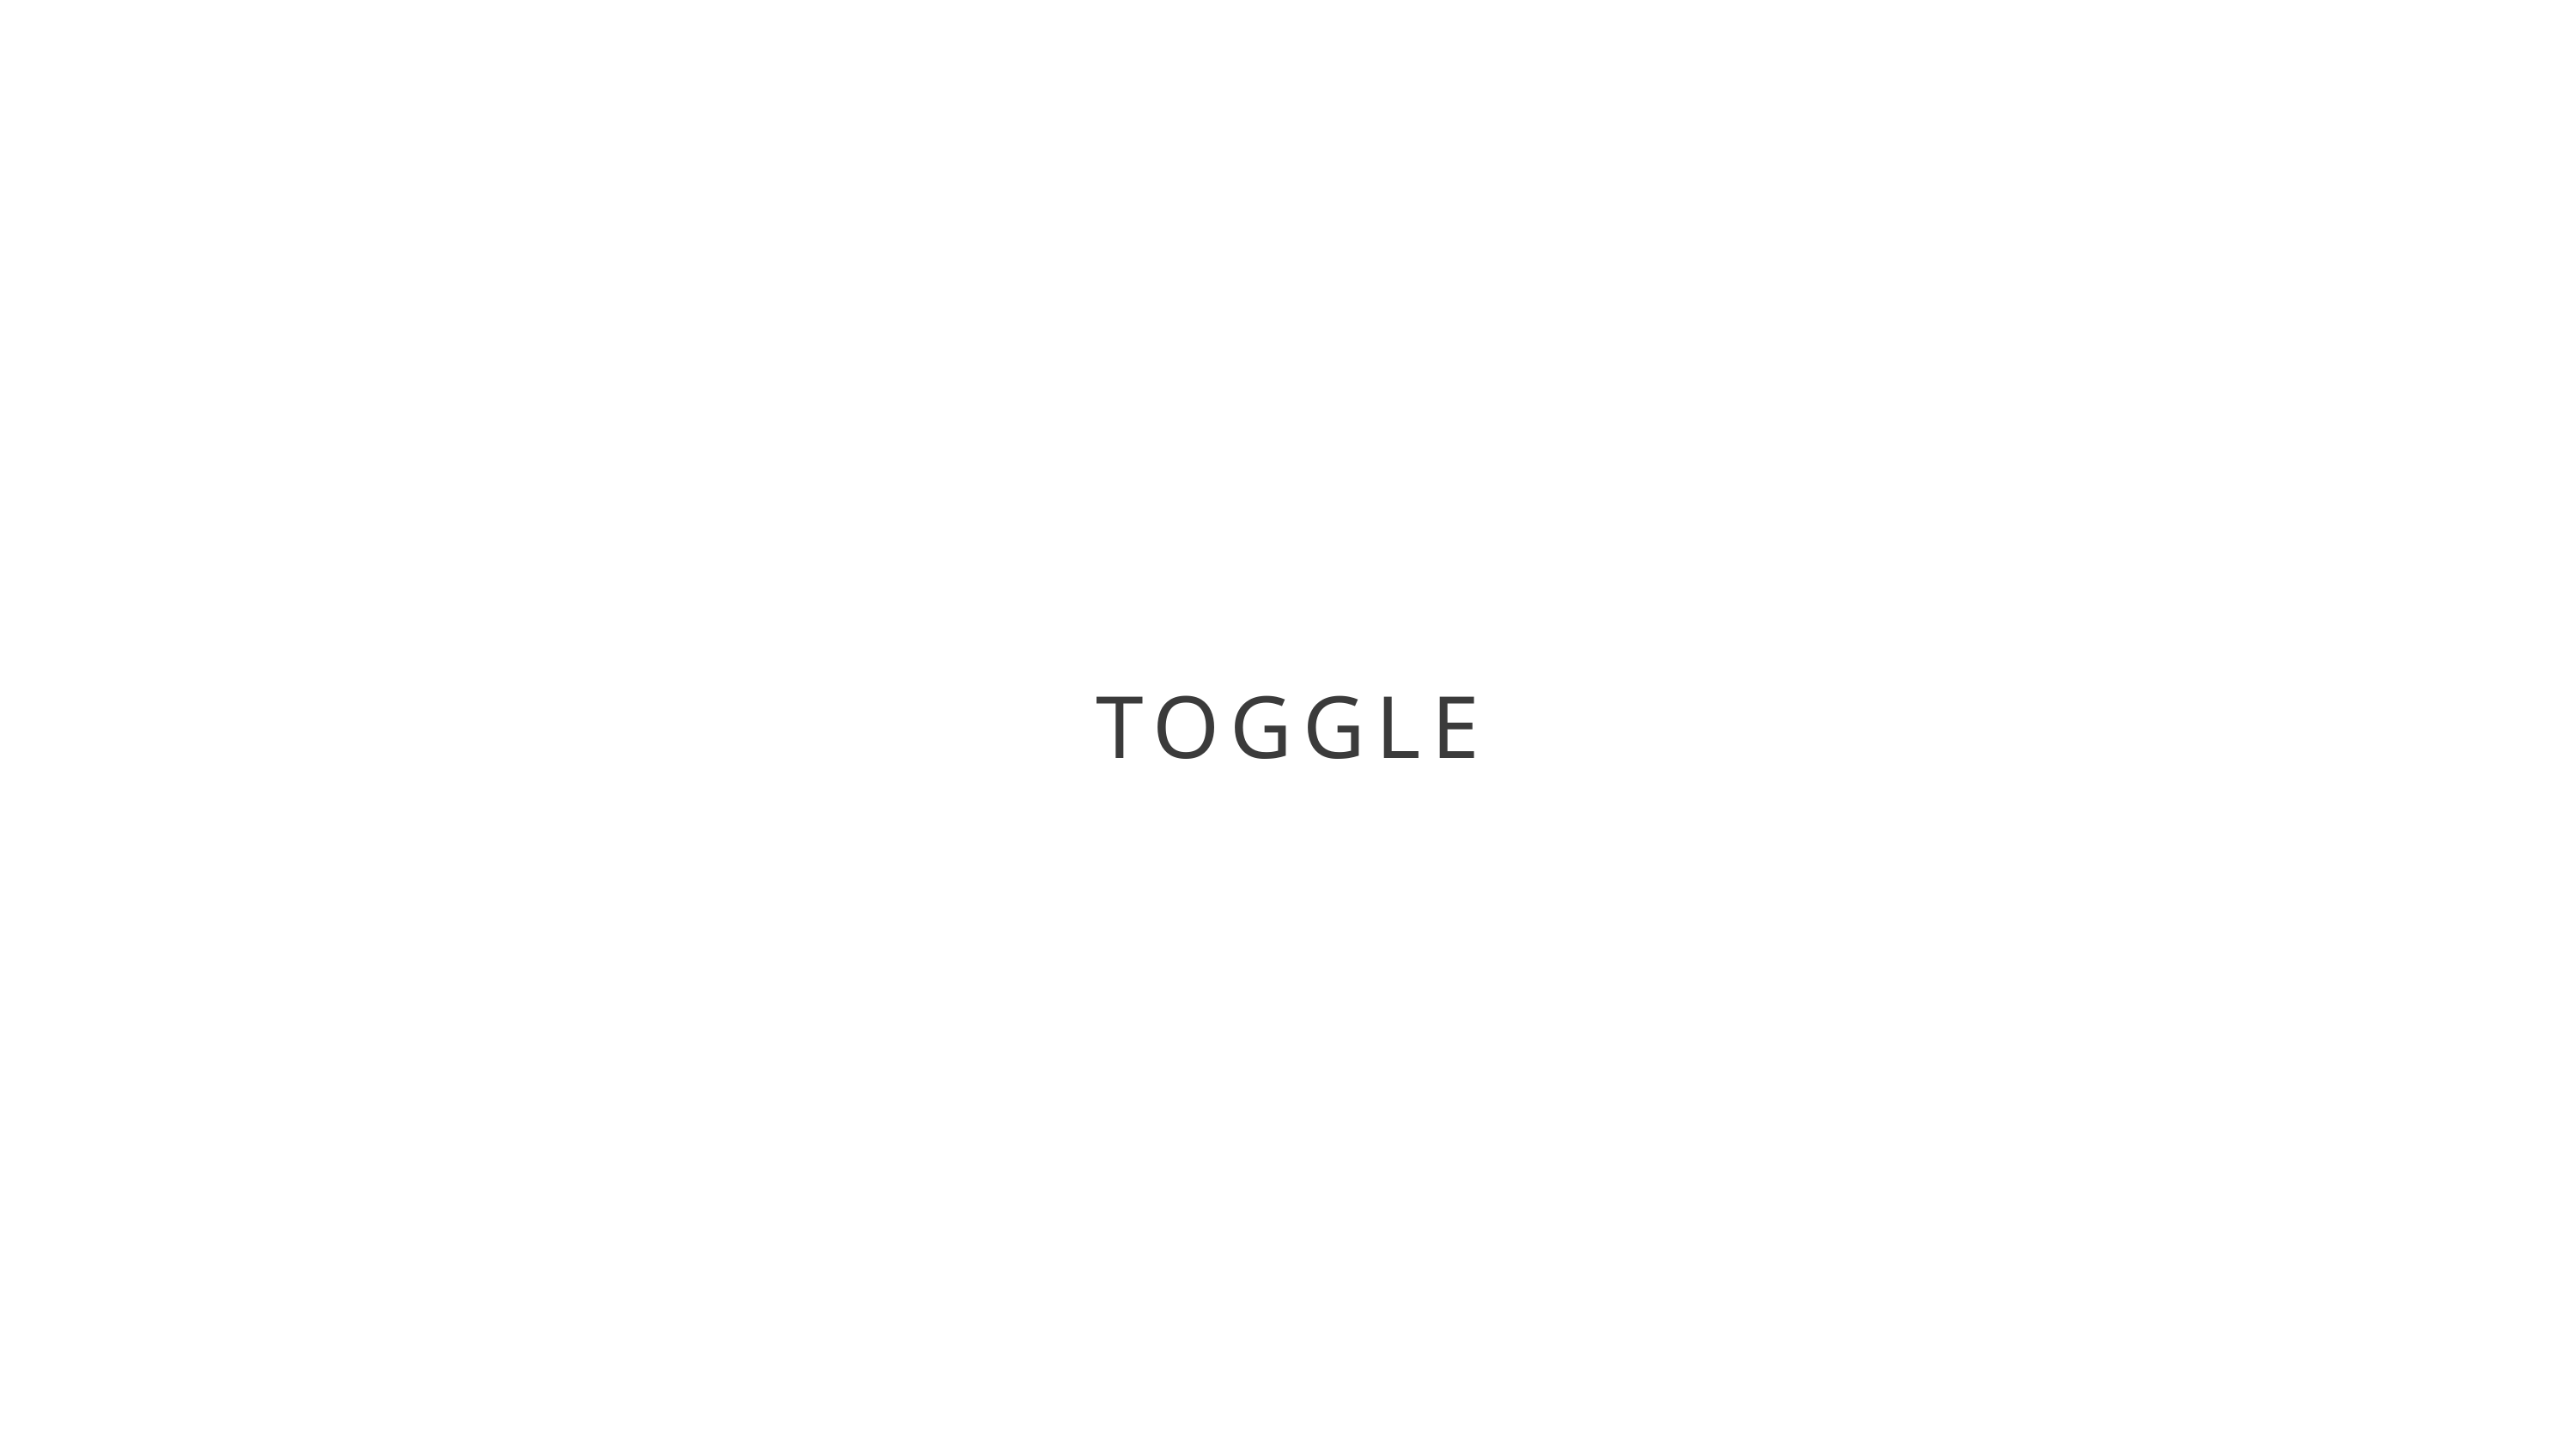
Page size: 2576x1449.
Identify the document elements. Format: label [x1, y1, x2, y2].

title [129, 647, 2447, 801]
